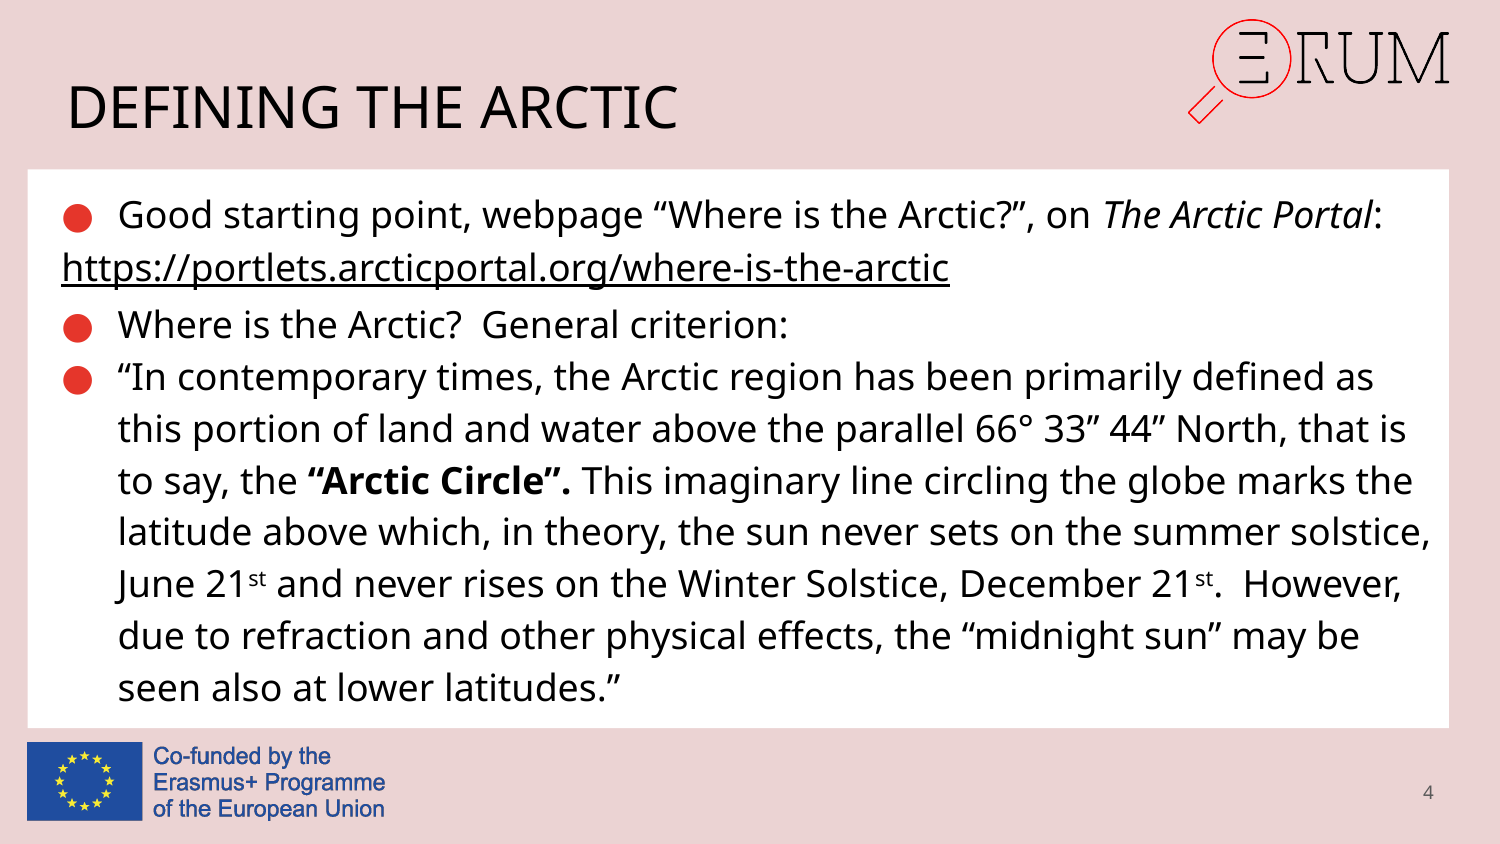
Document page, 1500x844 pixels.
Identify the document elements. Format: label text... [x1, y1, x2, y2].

slide_number 4 [1358, 761, 1449, 826]
picture [27, 742, 385, 821]
picture [1136, 0, 1500, 137]
list Good starting point, webpage “Where is the Arctic?”, on The Arctic Portal: https://portlets.arcticportal.org/where-is-the-arctic Where is the Arctic? General criterion: “In contemporary times, the Arctic region has been primarily defined as this portion of land and water above the parallel 66° 33’’ 44’’ North, that is to say, the “Arctic Circle”. This imaginary line circling the globe marks the latitude above which, in theory, the sun never sets on the summer solstice, June 21st and never rises on the Winter Solstice, December 21st. However, due to refraction and other physical effects, the “midnight sun” may be seen also at lower latitudes.” [27, 169, 1449, 729]
title DEFINING THE ARCTIC [51, 55, 1168, 150]
